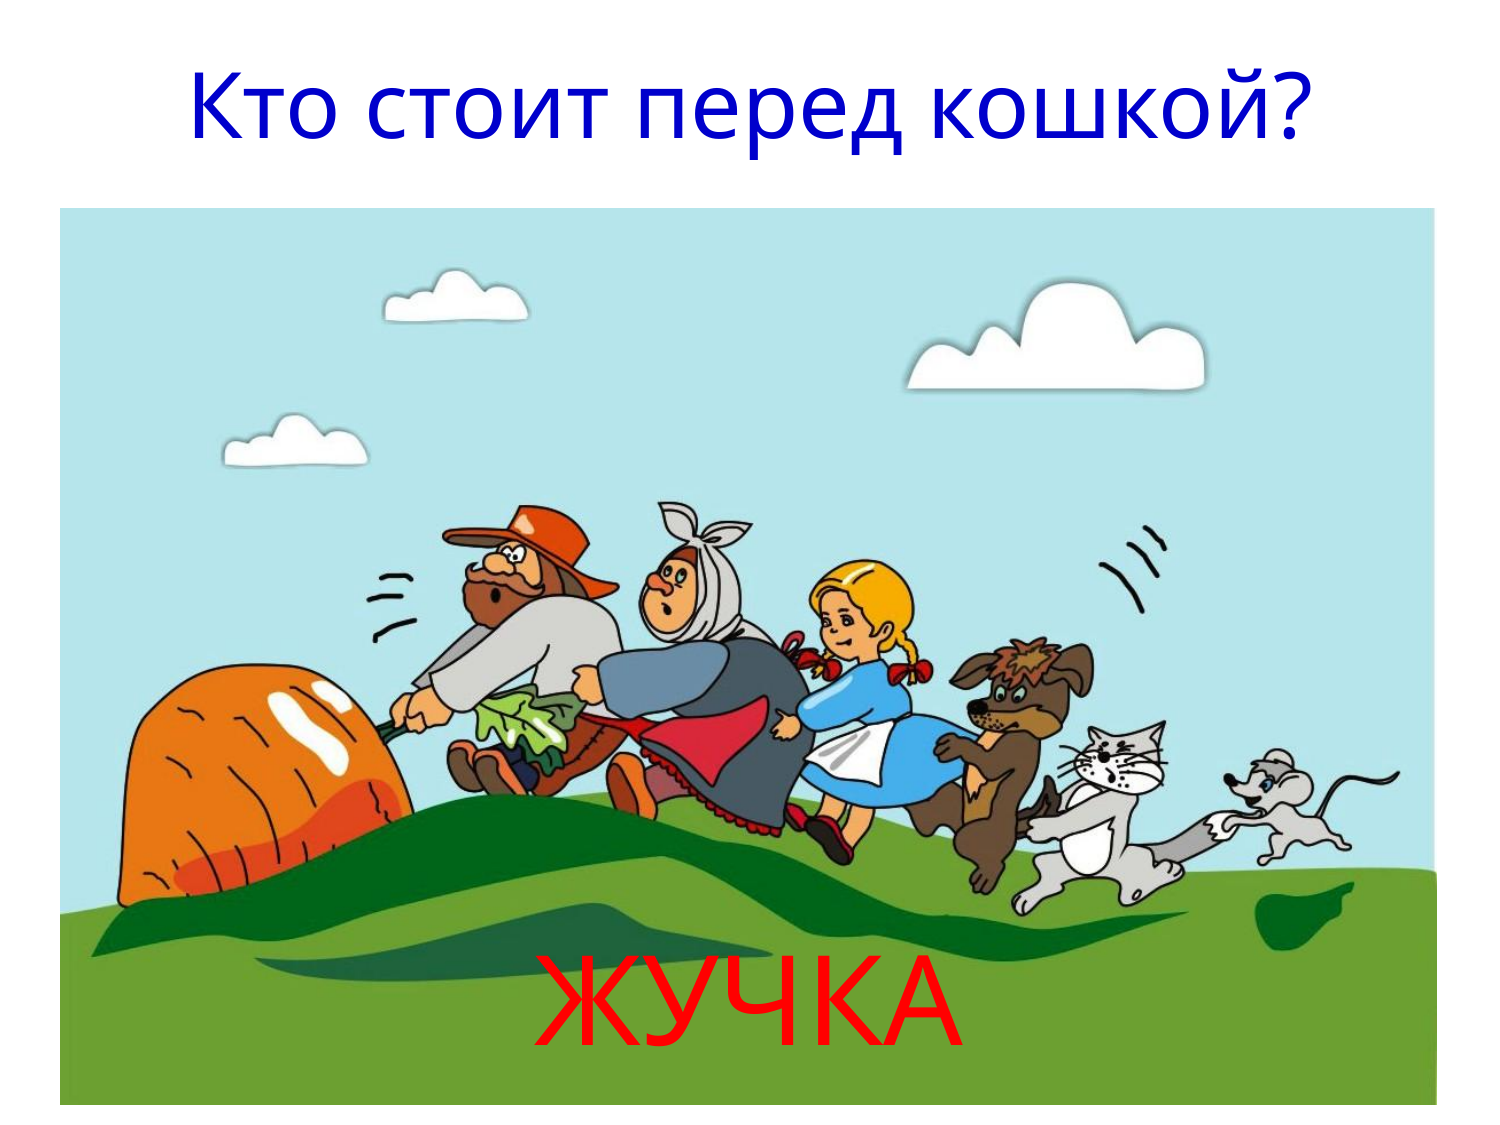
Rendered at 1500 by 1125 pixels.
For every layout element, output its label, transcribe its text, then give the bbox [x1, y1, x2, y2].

picture [60, 208, 1437, 1105]
text_box Кто стоит перед кошкой? [0, 22, 1500, 181]
